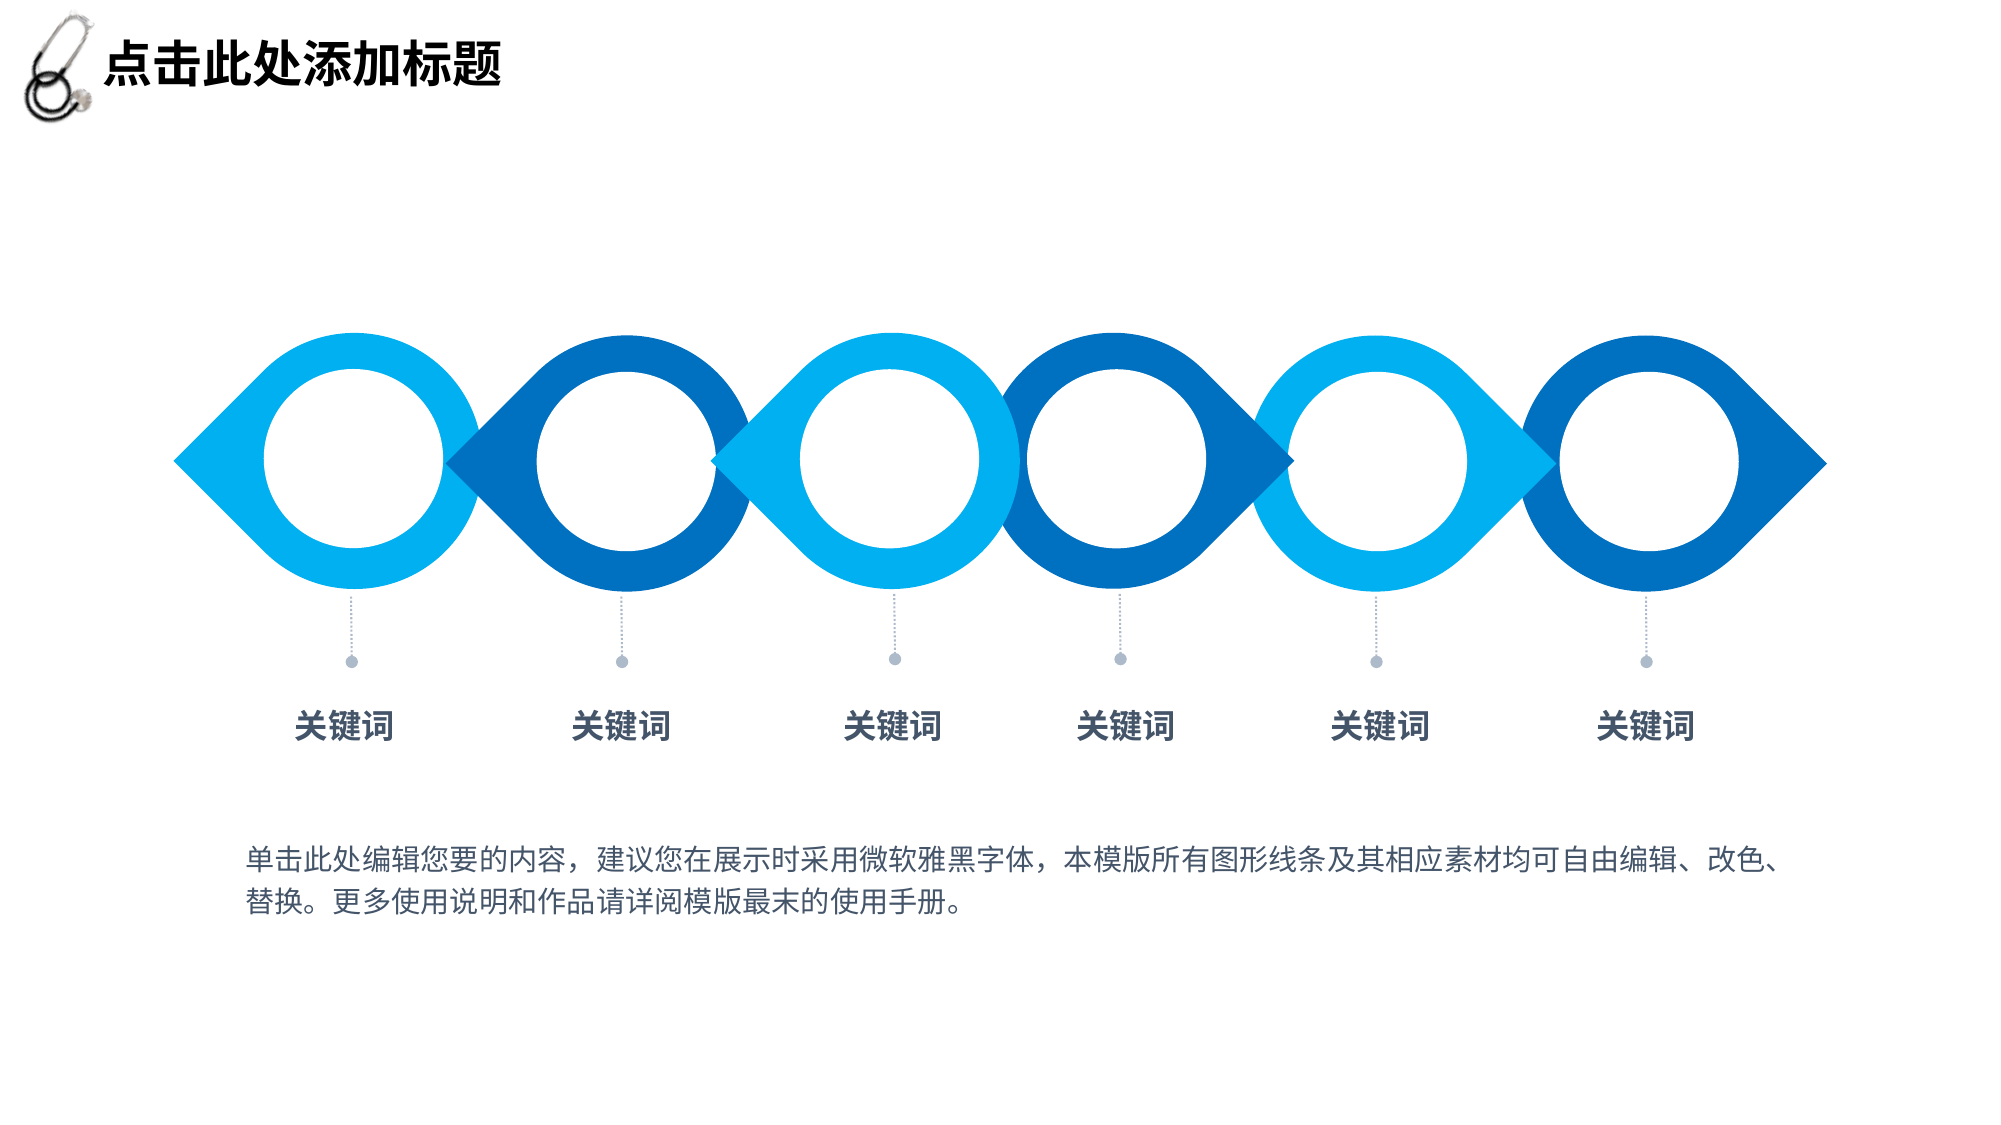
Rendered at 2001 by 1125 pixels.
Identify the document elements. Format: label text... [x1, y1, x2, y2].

text_box [445, 335, 750, 592]
text_box 关键词 [1533, 705, 1759, 746]
text_box [1522, 335, 1828, 592]
text_box 单击此处编辑您要的内容，建议您在展示时采用微软雅黑字体，本模版所有图形线条及其相应素材均可自由编辑、改色、替换。更多使用说明和作品请详阅模版最末的使用手册。 [245, 834, 1809, 919]
text_box [1003, 332, 1295, 589]
text_box [799, 369, 980, 549]
text_box 关键词 [1013, 705, 1239, 746]
picture [0, 0, 137, 145]
text_box [1027, 369, 1207, 549]
text_box [1253, 335, 1557, 592]
text_box 关键词 [508, 705, 734, 746]
text_box 关键词 [1267, 705, 1494, 746]
text_box 关键词 [780, 705, 1006, 746]
text_box [1559, 371, 1739, 552]
text_box 点击此处添加标题 [116, 24, 523, 100]
text_box [536, 371, 716, 552]
text_box [1288, 371, 1468, 552]
text_box [710, 332, 1020, 590]
text_box [263, 368, 444, 549]
text_box 关键词 [232, 705, 458, 746]
text_box [173, 332, 479, 590]
